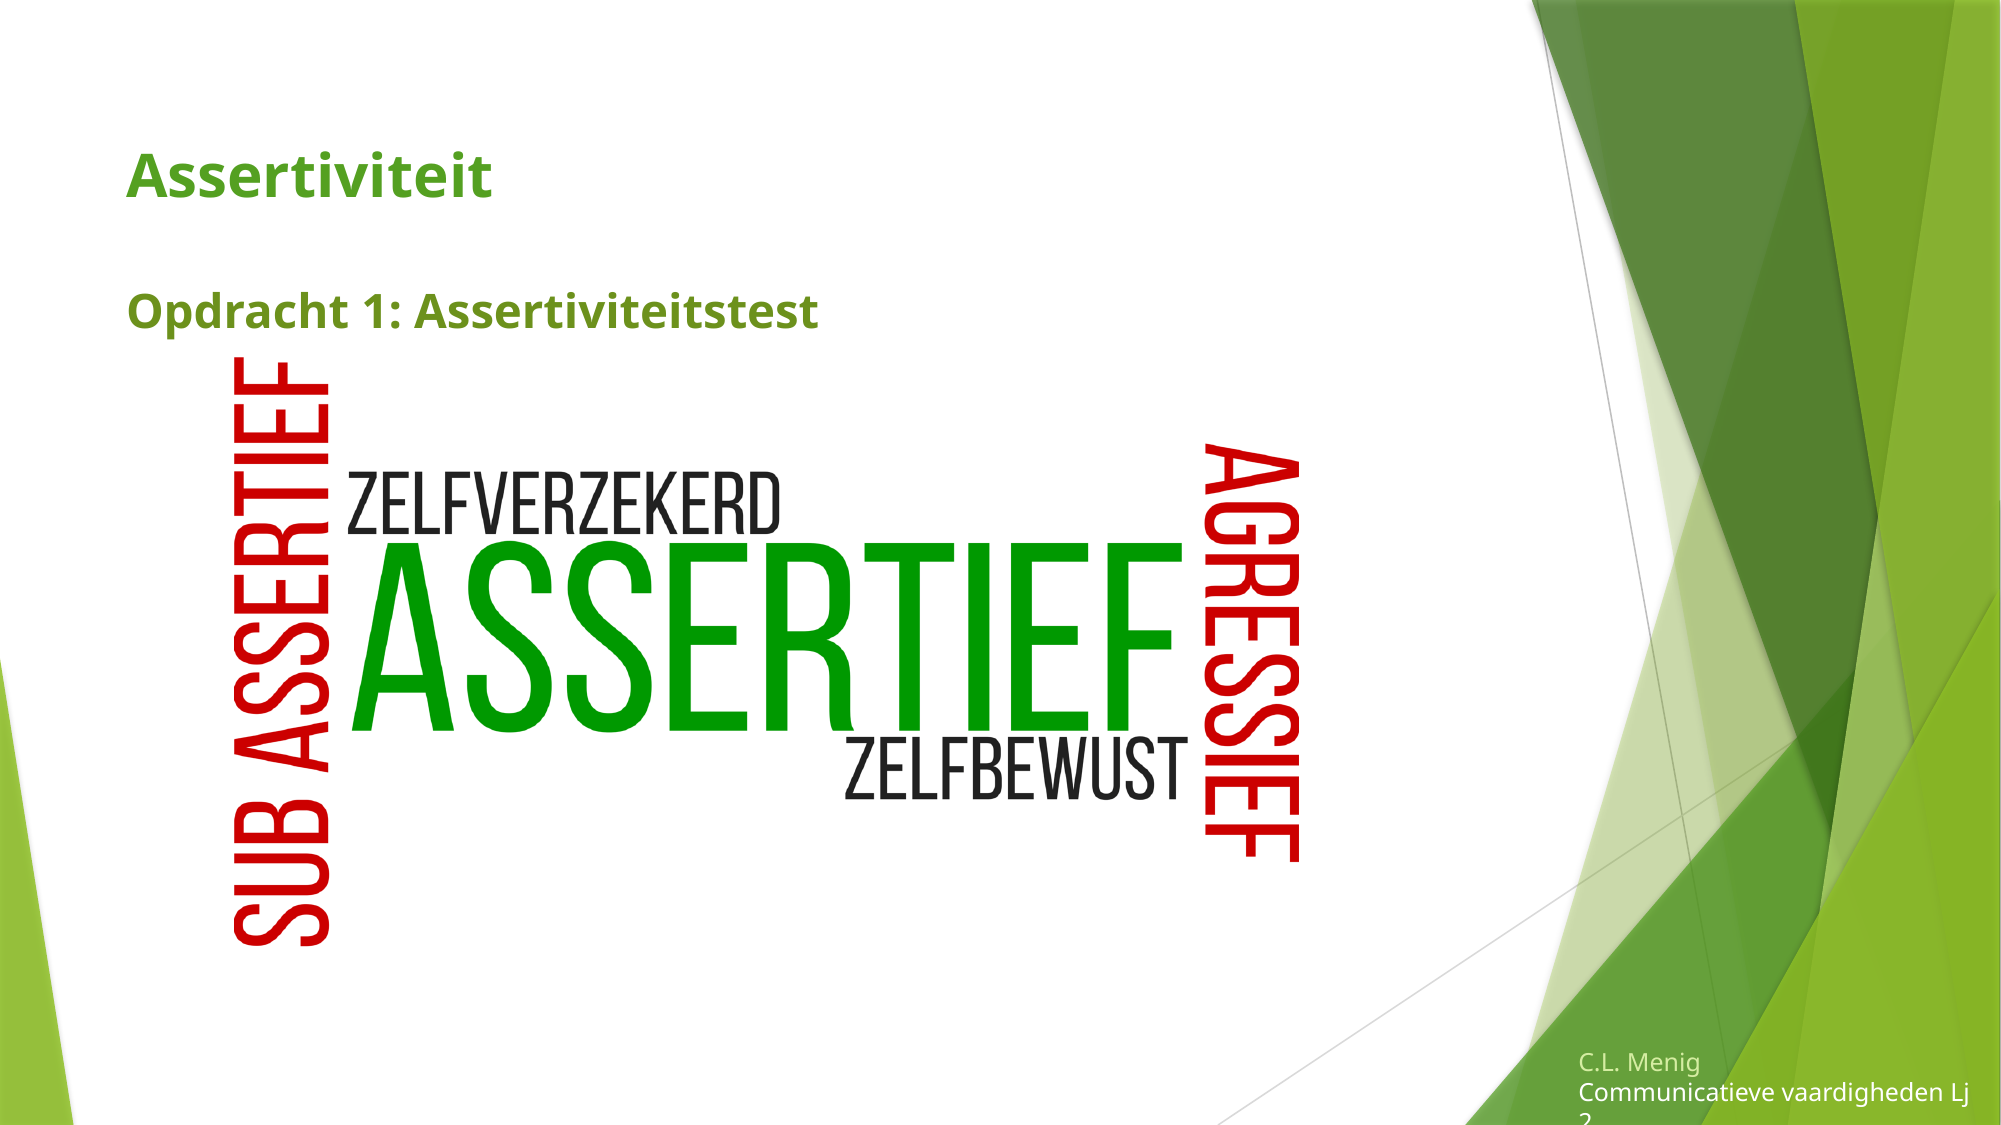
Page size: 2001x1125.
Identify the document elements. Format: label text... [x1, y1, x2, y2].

text_box Assertiviteit Opdracht 1: Assertiviteitstest [111, 129, 1522, 347]
picture [233, 353, 1299, 954]
text_box C.L. Menig Communicatieve vaardigheden Lj 2 [1563, 1038, 2000, 1125]
